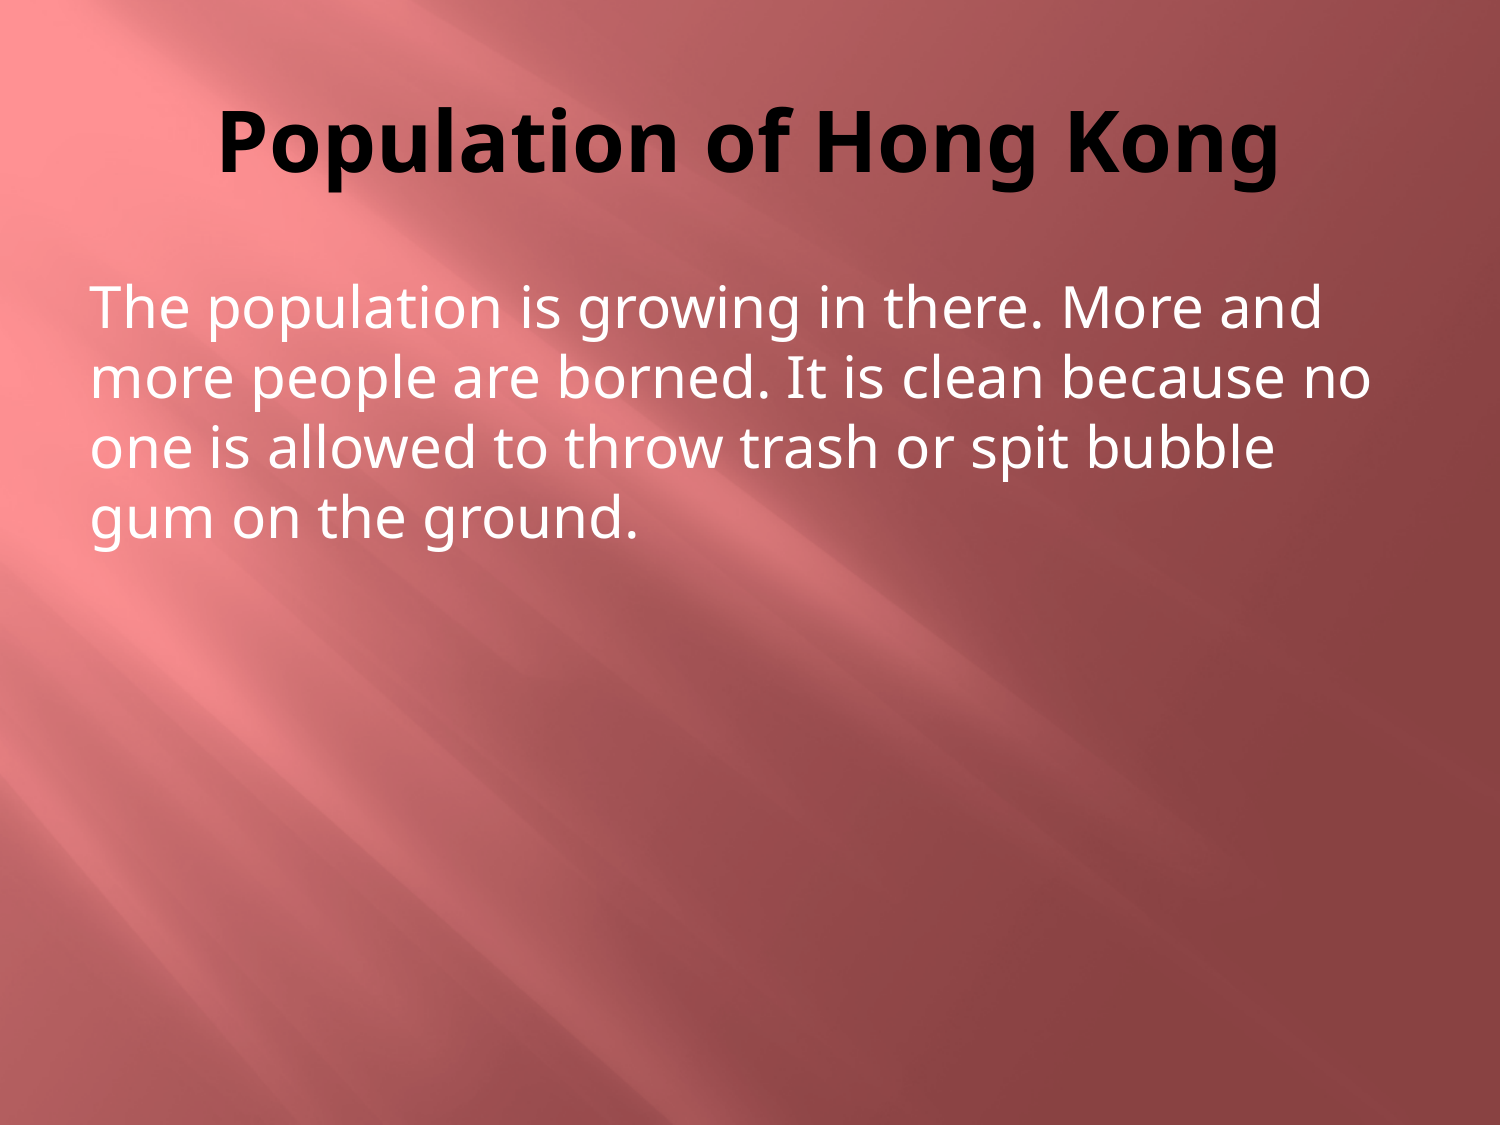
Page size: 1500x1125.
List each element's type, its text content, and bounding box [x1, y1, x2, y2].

list The population is growing in there. More and more people are borned. It is clean because no one is allowed to throw trash or spit bubble gum on the ground. [75, 262, 1425, 1035]
title Population of Hong Kong [75, 45, 1425, 233]
